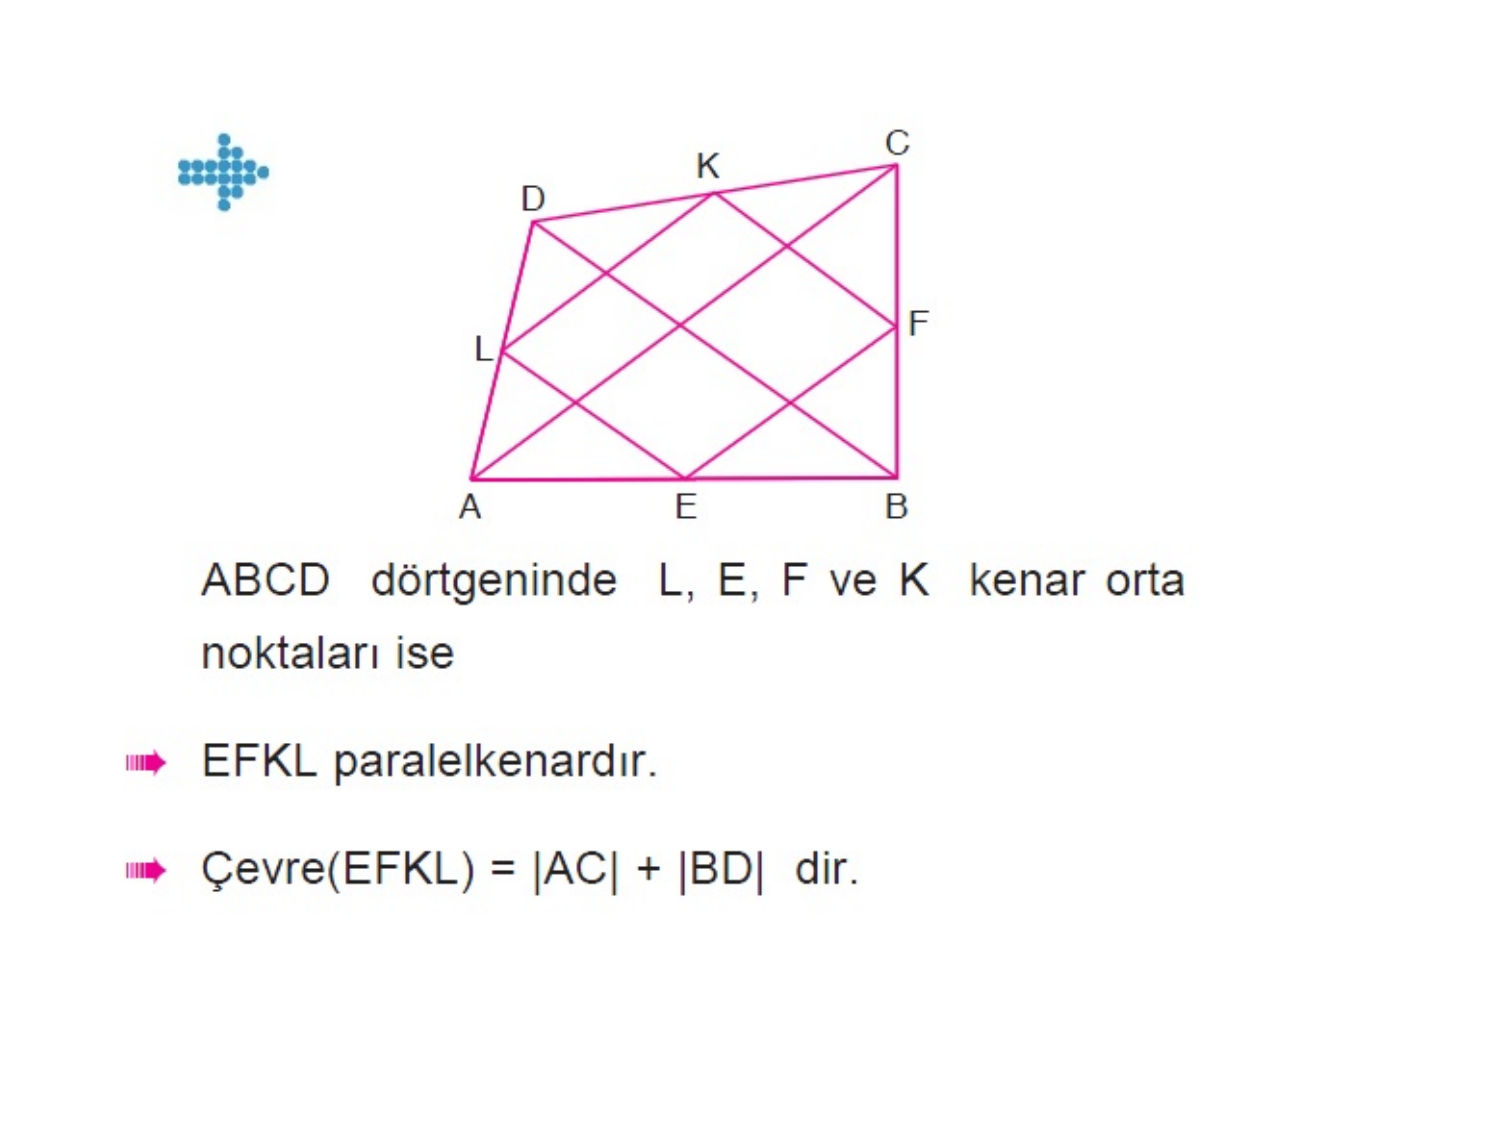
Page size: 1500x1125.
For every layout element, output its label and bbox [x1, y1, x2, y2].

picture [123, 113, 1199, 918]
